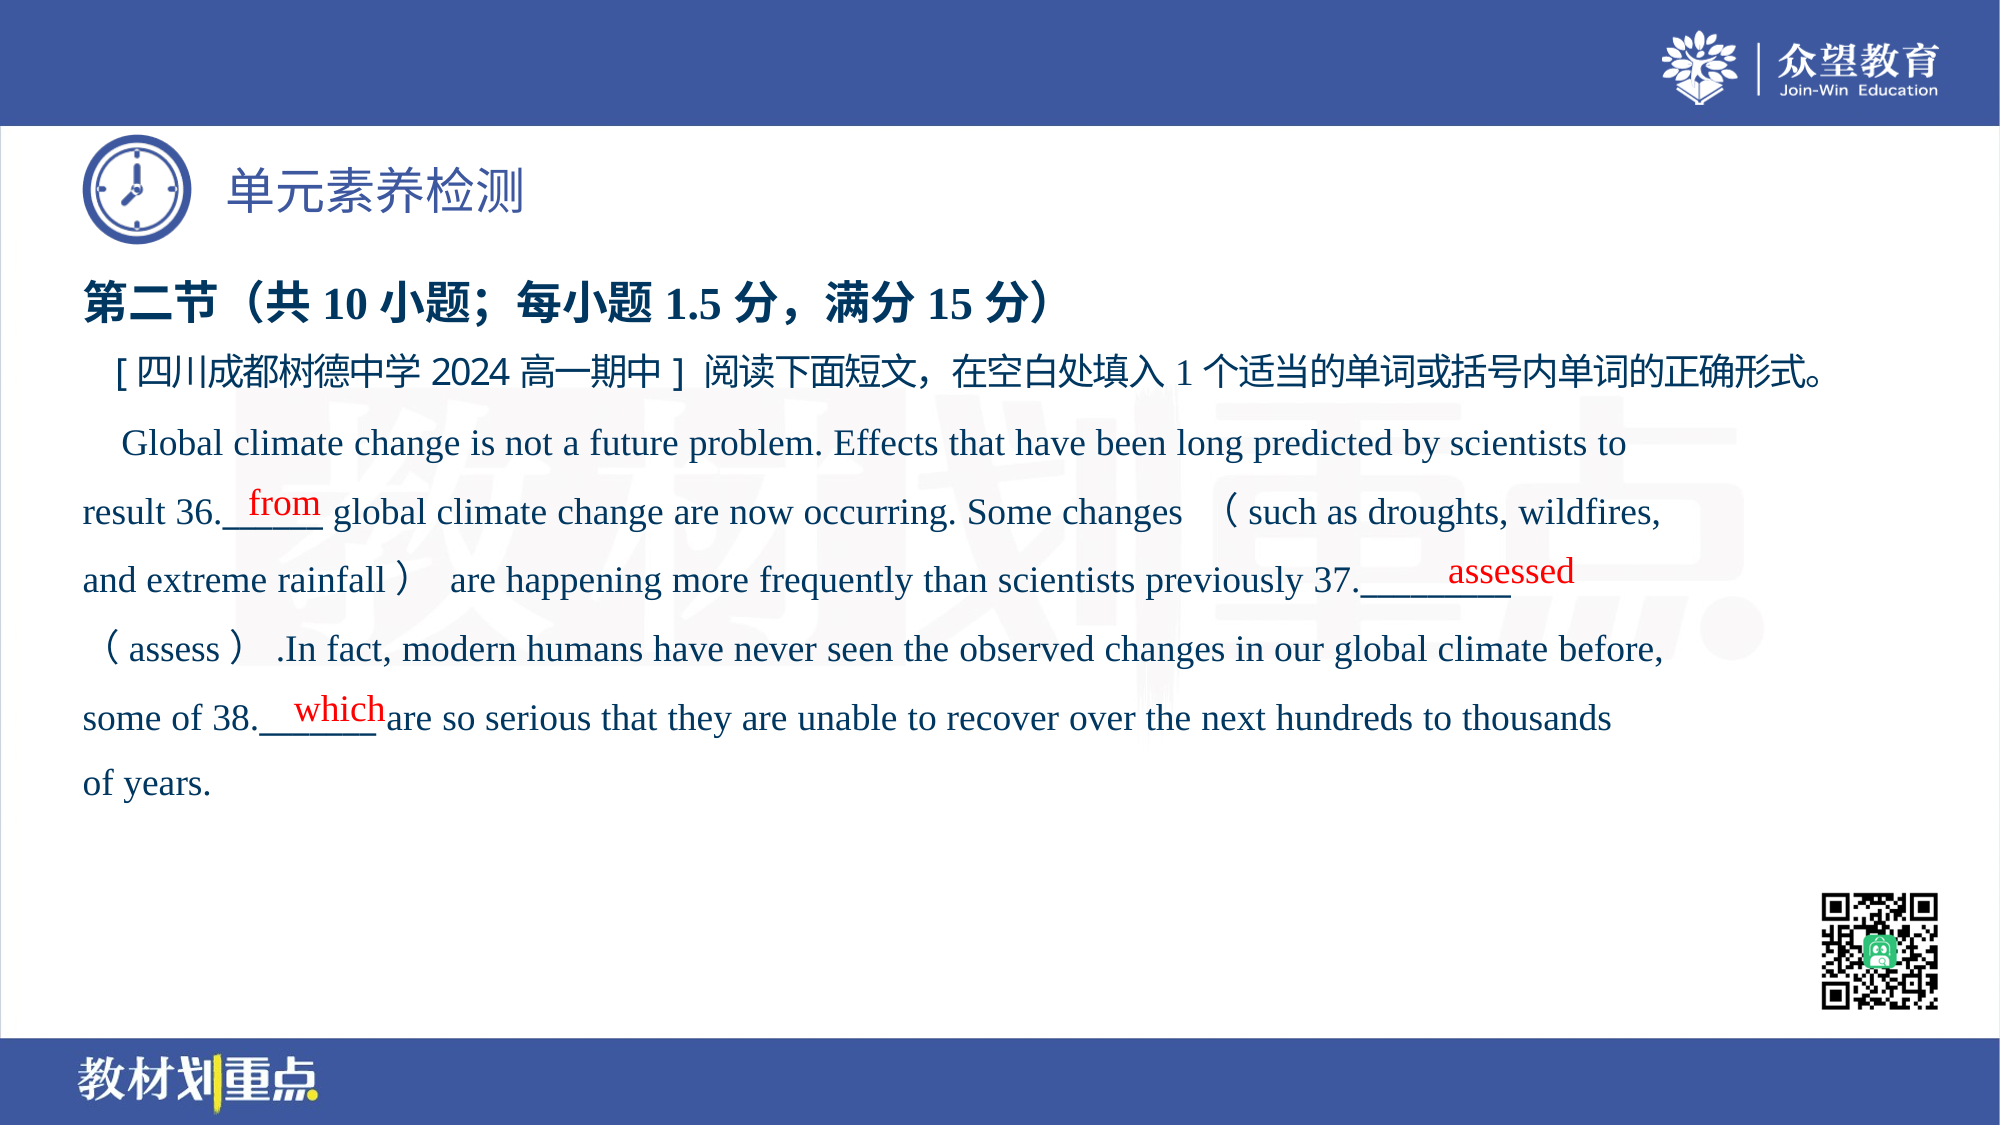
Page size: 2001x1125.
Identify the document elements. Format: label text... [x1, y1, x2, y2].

text_box 第二节（共10小题；每小题1.5分，满分15分） [82, 247, 1817, 328]
text_box assessed [1434, 526, 1589, 585]
text_box [四川成都树德中学2024高一期中] 阅读下面短文，在空白处填入1个适当的单词或括号内单词的正确形式。 [82, 328, 1817, 386]
text_box which [280, 664, 400, 723]
text_box from [234, 457, 335, 516]
text_box Global climate change is not a future problem. Effects that have been long predicted by scientists to result 36.______ global climate change are now occurring. Some changes （such as droughts, wildfires, and extreme rainfall） are happening more frequently than scientists previously 37._________ （assess）.In fact, modern humans have never seen the observed changes in our global climate before, some of 38._______ are so serious that they are unable to recover over the next hundreds to thousands of years. [82, 394, 1817, 796]
picture [0, 0, 2000, 1125]
